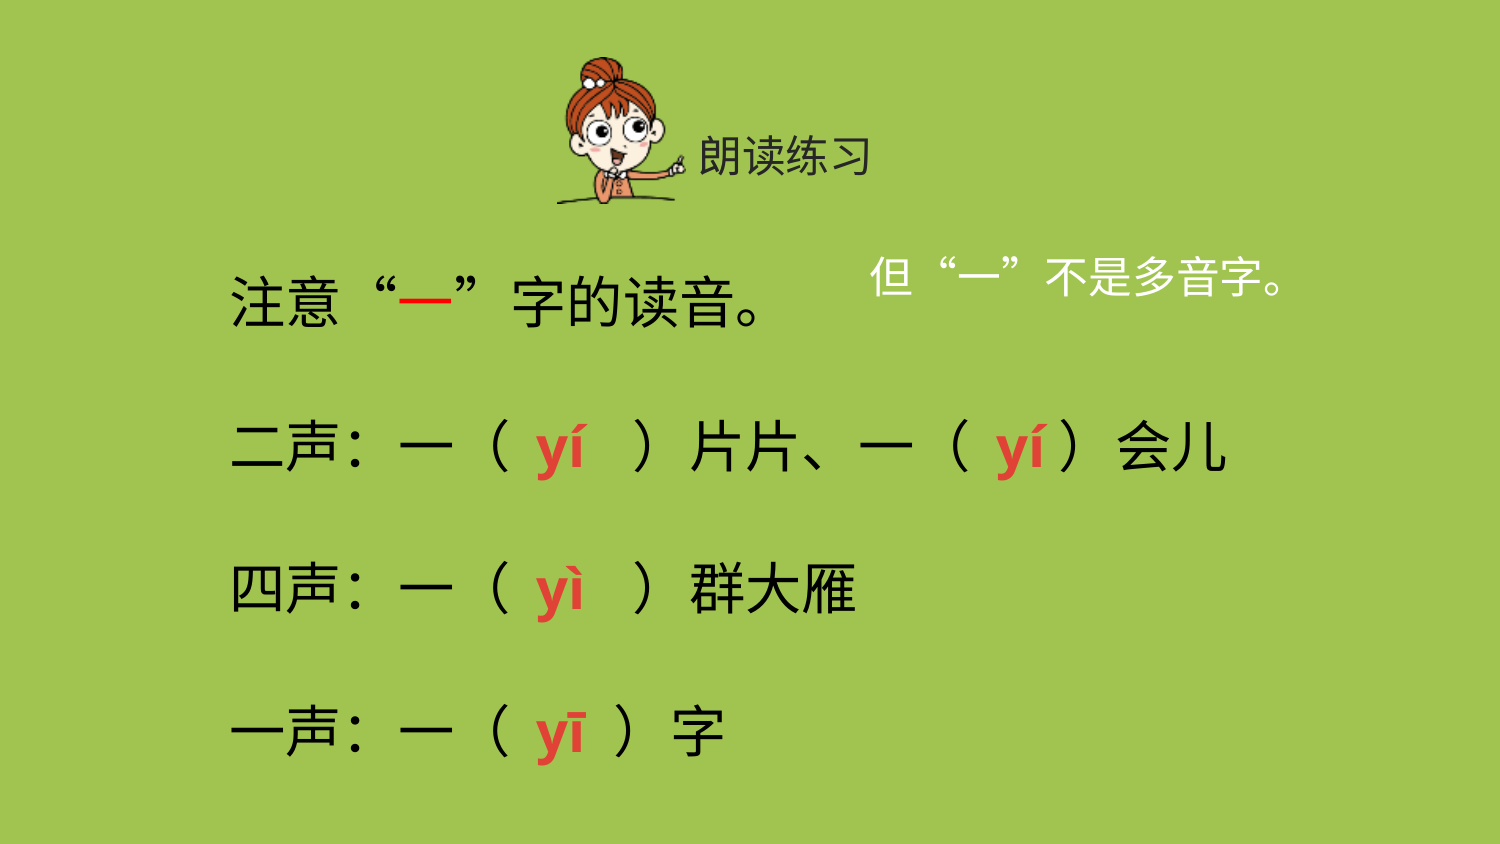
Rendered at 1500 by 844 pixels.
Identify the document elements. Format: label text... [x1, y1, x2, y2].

text_box 注意“一”字的读音。 [217, 228, 804, 341]
text_box 四声：一（ yì ）群大雁 [217, 514, 1152, 627]
text_box 但“一”不是多音字。 [858, 217, 1445, 308]
picture [557, 57, 686, 204]
text_box 二声：一（ yí ）片片、一（ yí）会儿 [217, 371, 1282, 484]
text_box 一声：一（ yī ）字 [217, 657, 804, 770]
text_box [804, 216, 1361, 307]
text_box 朗读练习 [686, 113, 968, 197]
